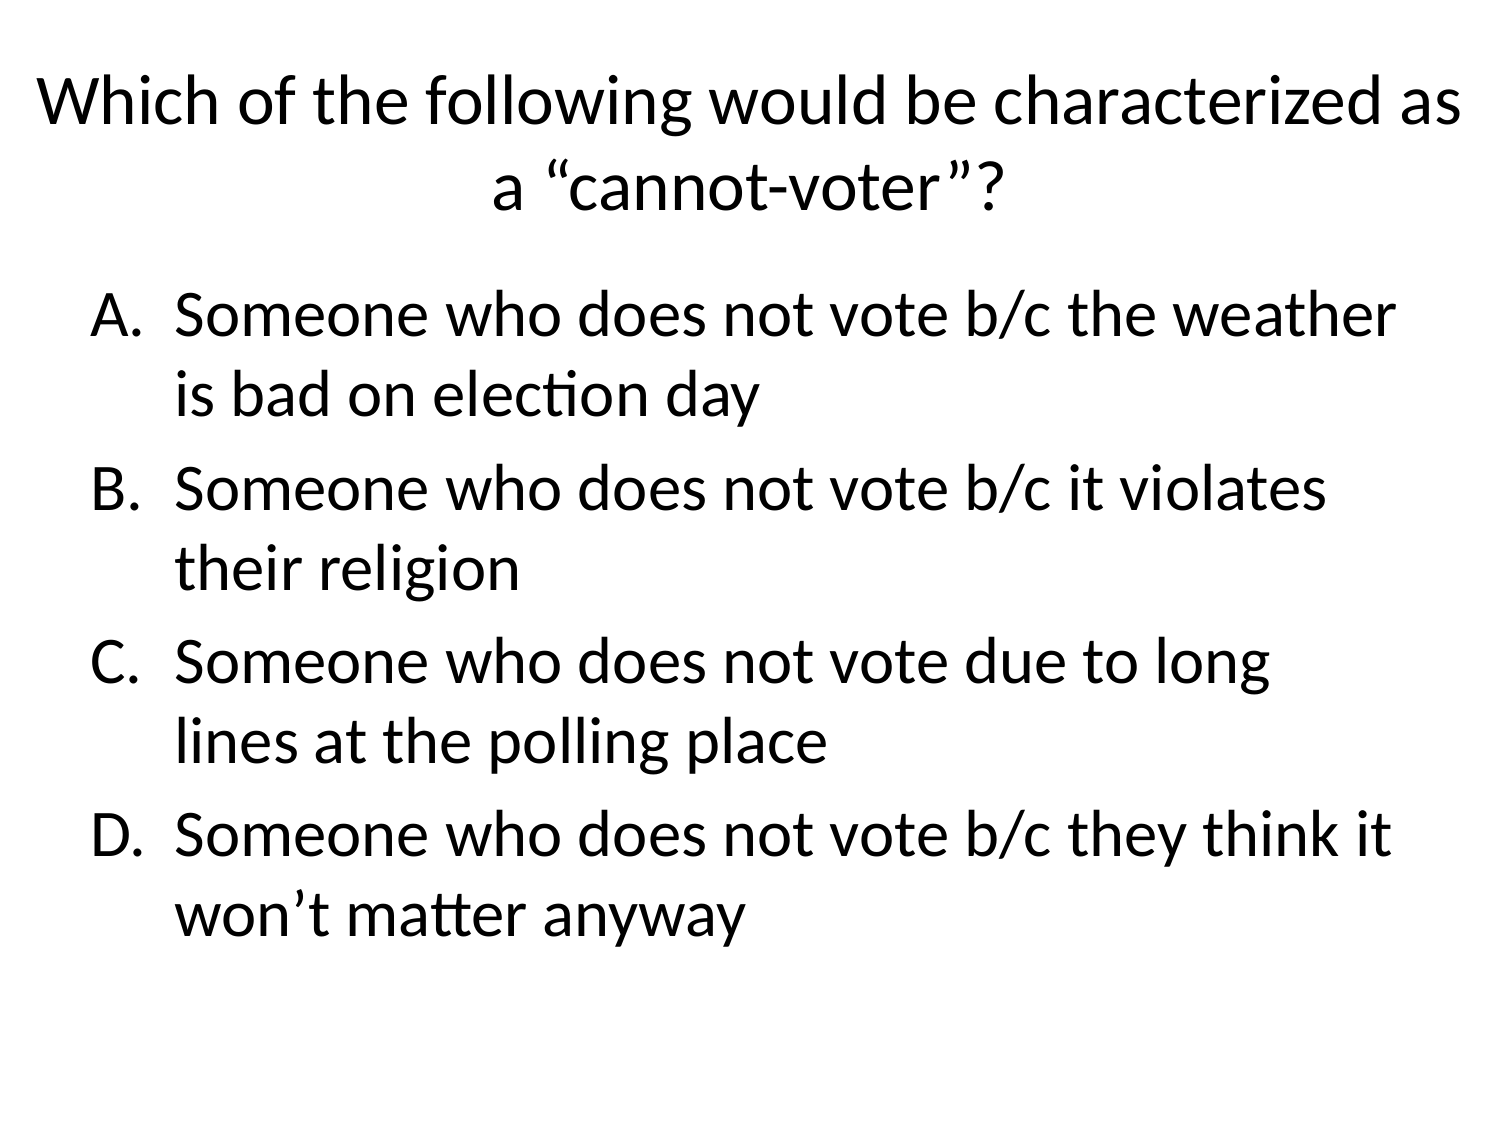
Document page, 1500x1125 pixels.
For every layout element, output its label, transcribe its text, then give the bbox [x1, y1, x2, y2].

list Someone who does not vote b/c the weather is bad on election day Someone who does not vote b/c it violates their religion Someone who does not vote due to long lines at the polling place Someone who does not vote b/c they think it won’t matter anyway [75, 262, 1425, 1005]
title Which of the following would be characterized as a “cannot-voter”? [0, 45, 1500, 233]
